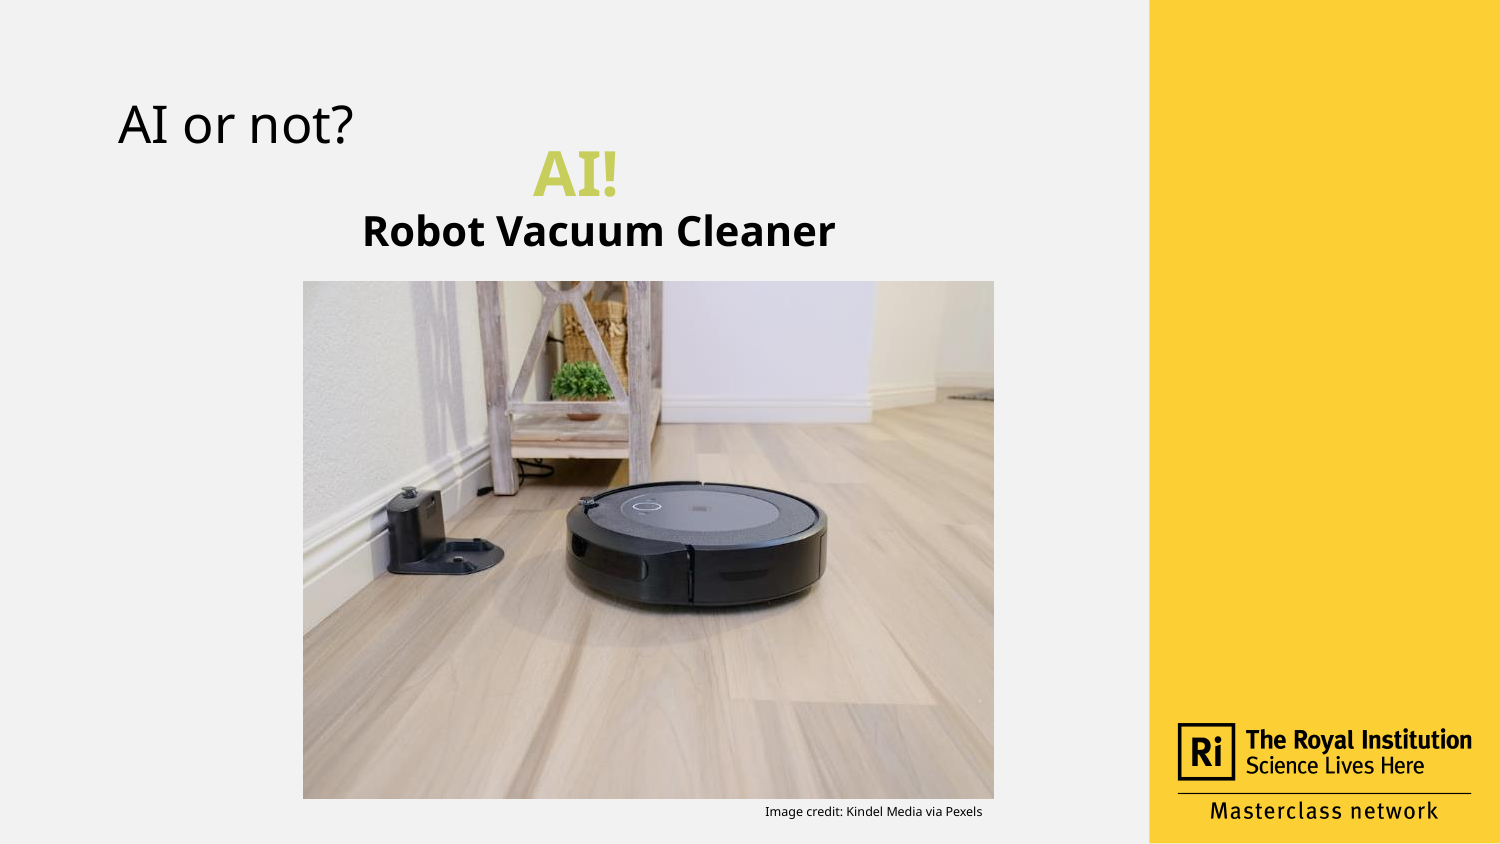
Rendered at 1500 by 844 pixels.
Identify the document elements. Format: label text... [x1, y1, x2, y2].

list Robot Vacuum Cleaner [346, 202, 994, 281]
picture [303, 281, 994, 799]
text_box AI! [519, 126, 886, 217]
text_box Image credit: Kindel Media via Pexels [568, 799, 994, 844]
title AI or not? [103, 44, 1397, 208]
picture [1149, 702, 1500, 844]
